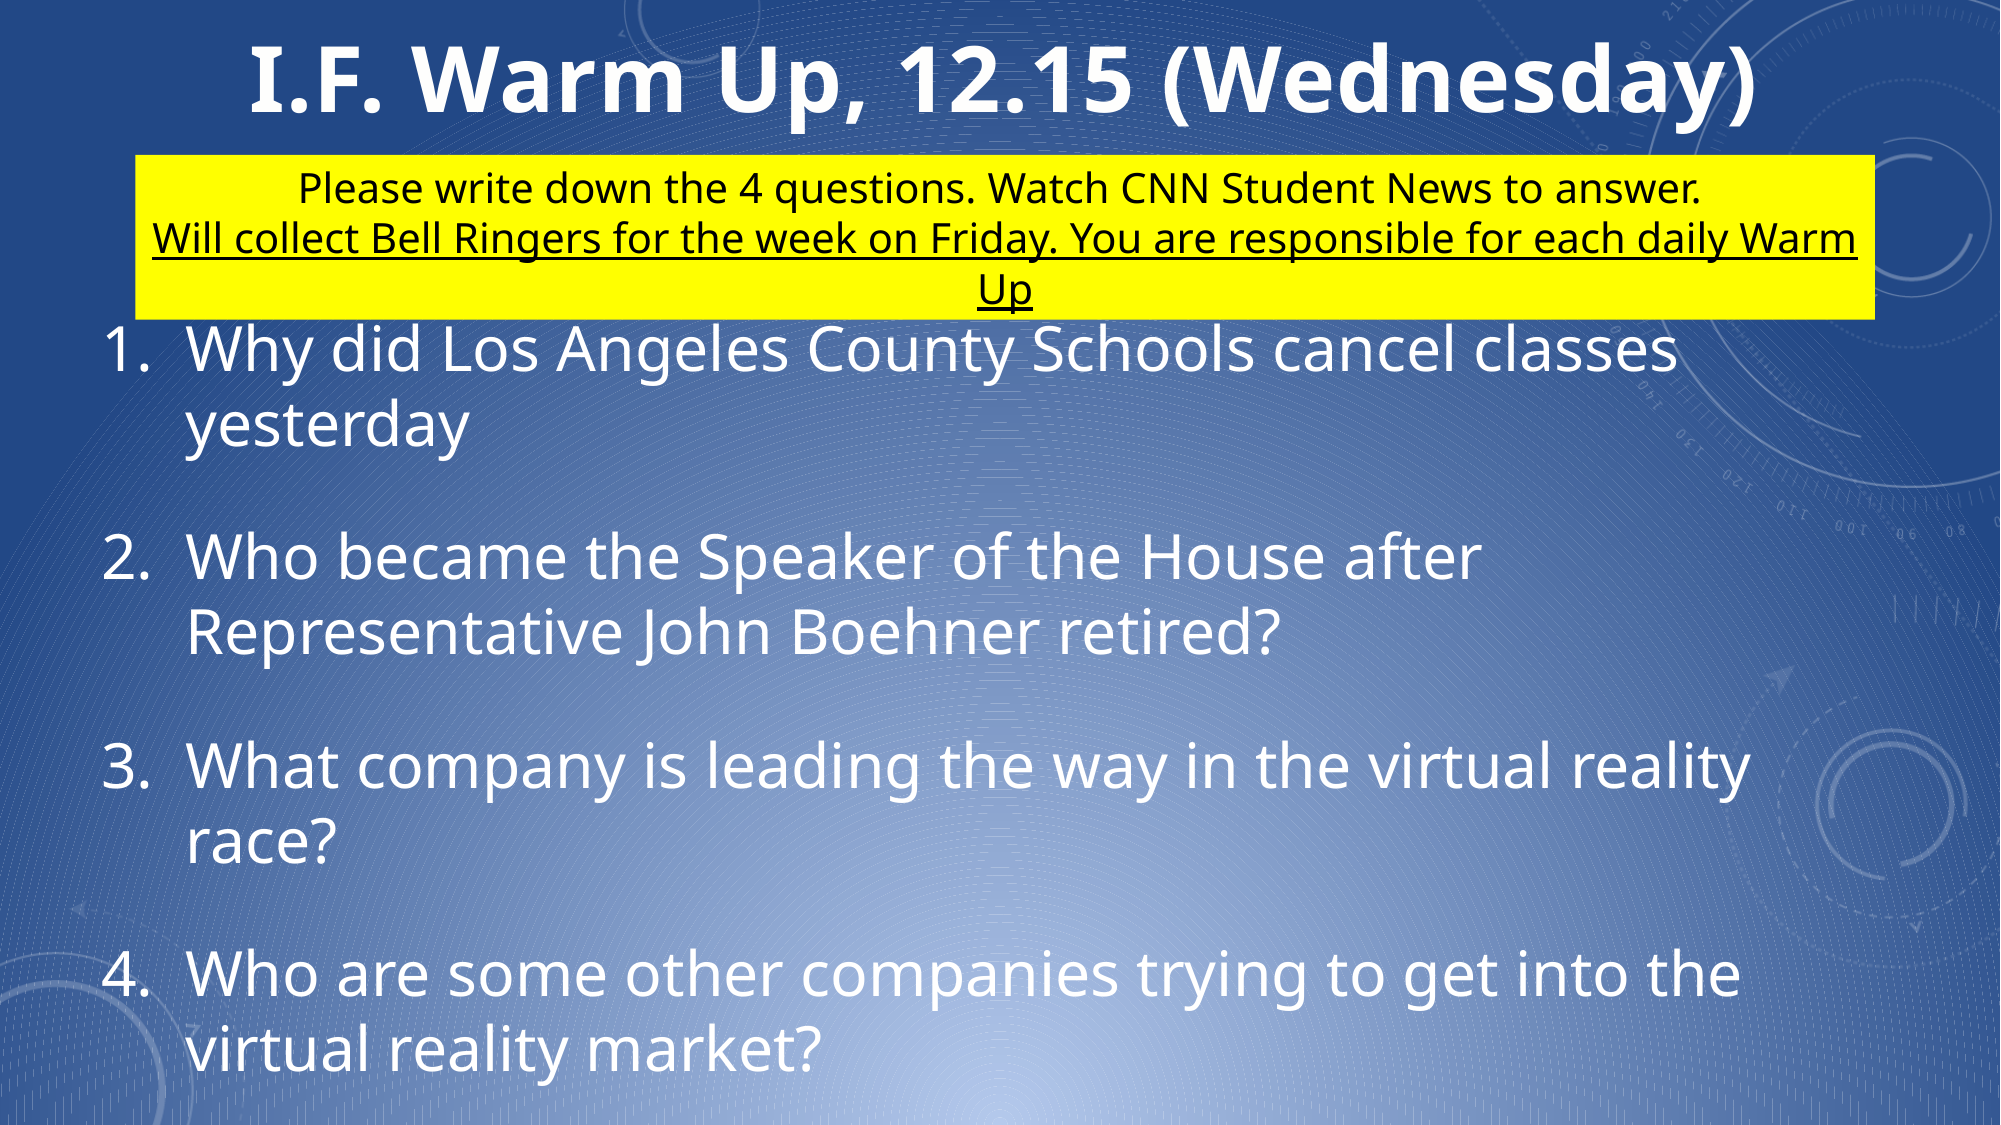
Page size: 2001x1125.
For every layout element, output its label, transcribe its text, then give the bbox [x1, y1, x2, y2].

text_box Please write down the 4 questions. Watch CNN Student News to answer. Will collect Bell Ringers for the week on Friday. You are responsible for each daily Warm Up [135, 154, 1875, 301]
text_box I.F. Warm Up, 12.15 (Wednesday) [135, 13, 1875, 139]
text_box Why did Los Angeles County Schools cancel classes yesterday Who became the Speaker of the House after Representative John Boehner retired? What company is leading the way in the virtual reality race? Who are some other companies trying to get into the virtual reality market? [24, 301, 1963, 1125]
picture [0, 0, 2000, 1125]
